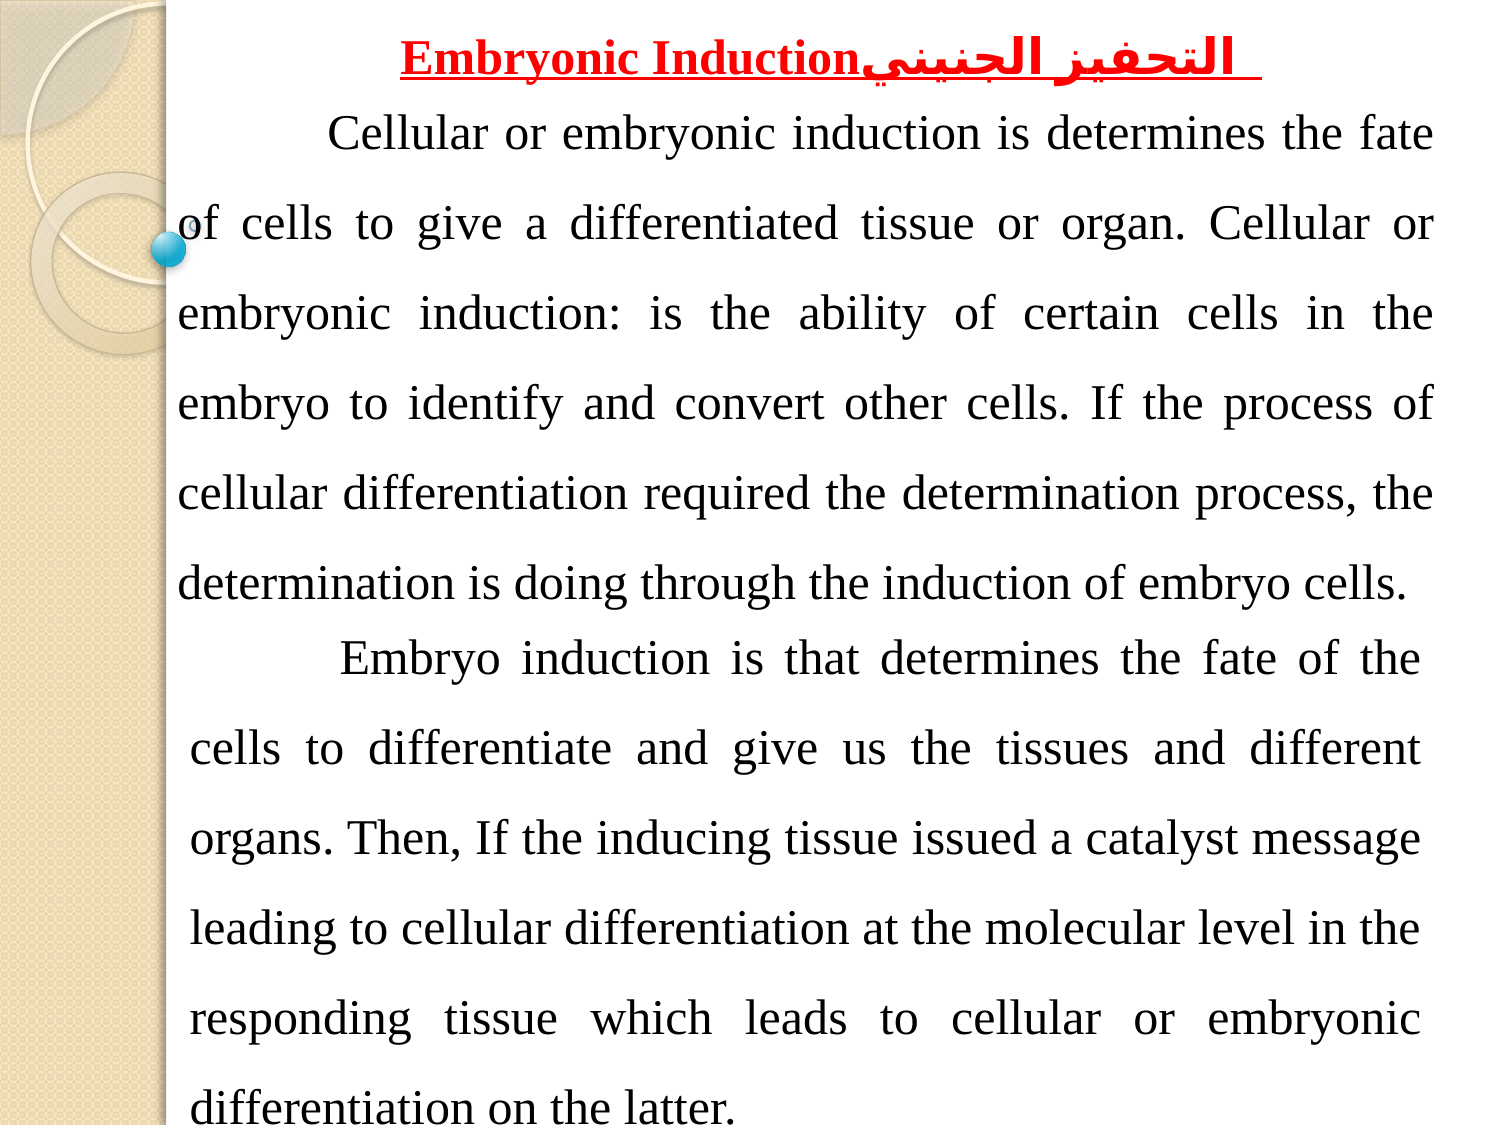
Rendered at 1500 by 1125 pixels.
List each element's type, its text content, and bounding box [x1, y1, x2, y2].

text_box Cellular or embryonic induction is determines the fate of cells to give a differentiated tissue or organ. Cellular or embryonic induction: is the ability of certain cells in the embryo to identify and convert other cells. If the process of cellular differentiation required the determination process, the determination is doing through the induction of embryo cells. [162, 62, 1450, 618]
text_box [200, 324, 1450, 415]
text_box Embryonic Inductionالتحفيز الجنيني [212, 16, 1450, 62]
text_box Embryo induction is that determines the fate of the cells to differentiate and give us the tissues and different organs. Then, If the inducing tissue issued a catalyst message leading to cellular differentiation at the molecular level in the responding tissue which leads to cellular or embryonic differentiation on the latter. [174, 587, 1438, 1125]
